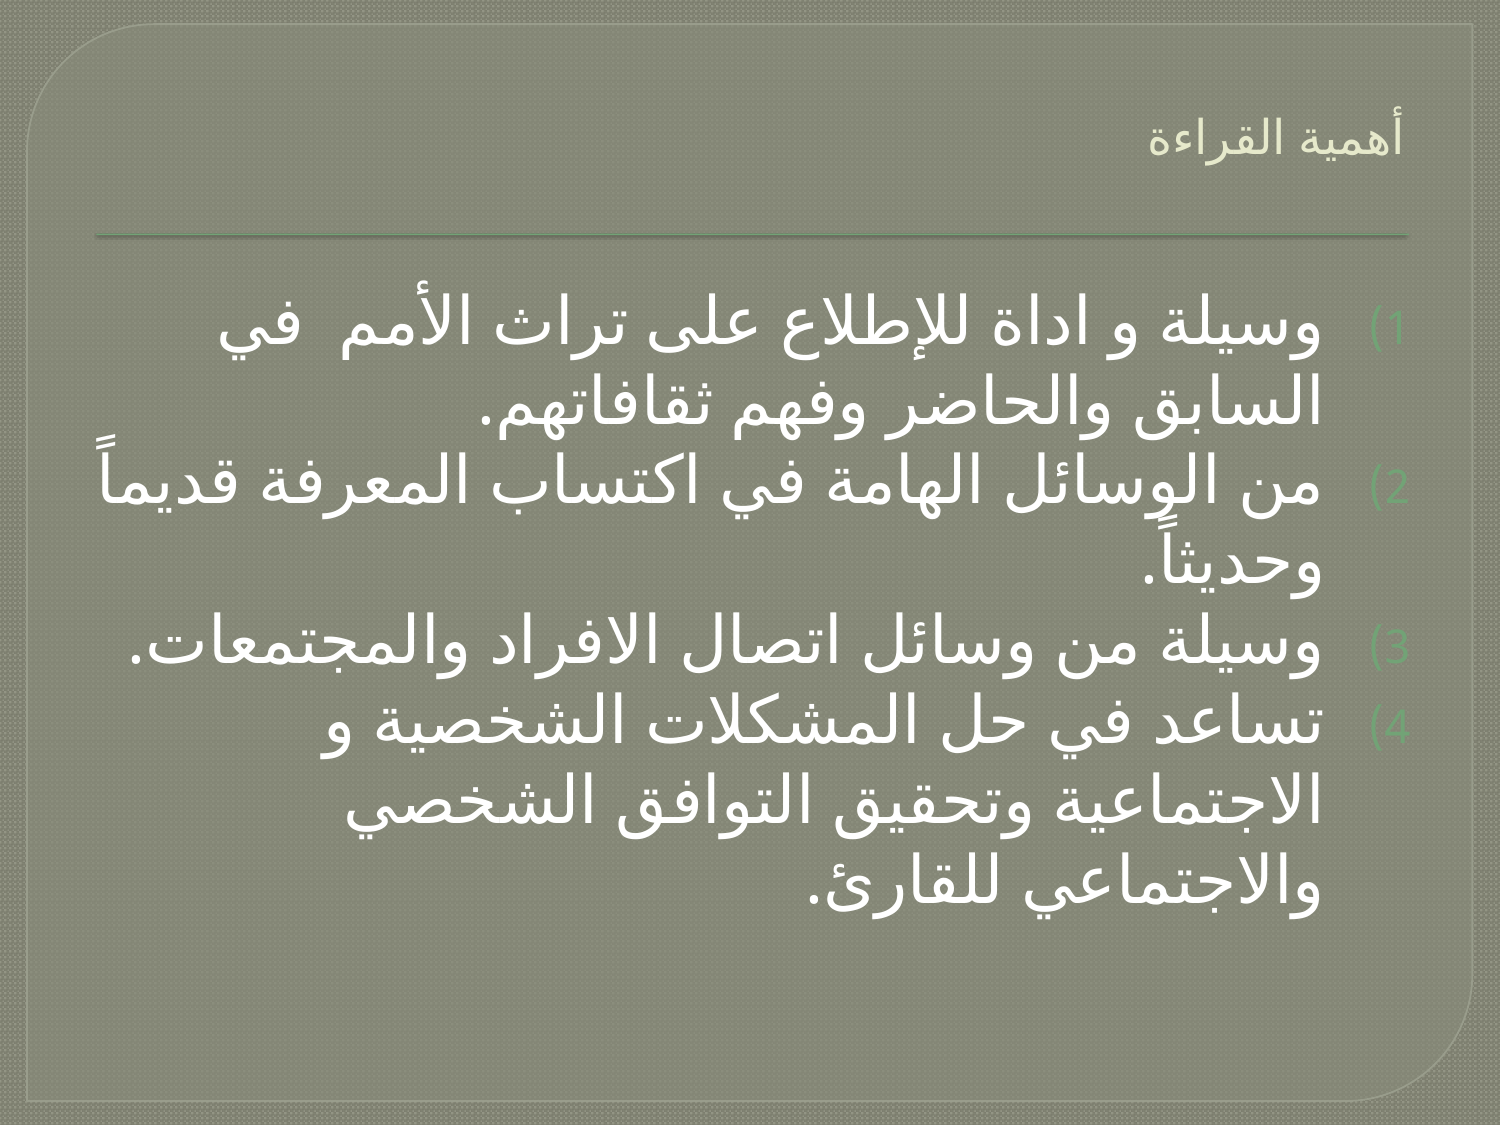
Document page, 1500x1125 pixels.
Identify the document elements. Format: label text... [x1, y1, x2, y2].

list وسيلة و اداة للإطلاع على تراث الأمم في السابق والحاضر وفهم ثقافاتهم. من الوسائل الهامة في اكتساب المعرفة قديماً وحديثاً. وسيلة من وسائل اتصال الافراد والمجتمعات. تساعد في حل المشكلات الشخصية و الاجتماعية وتحقيق التوافق الشخصي والاجتماعي للقارئ. [75, 270, 1425, 1013]
title أهمية القراءة [75, 41, 1425, 230]
